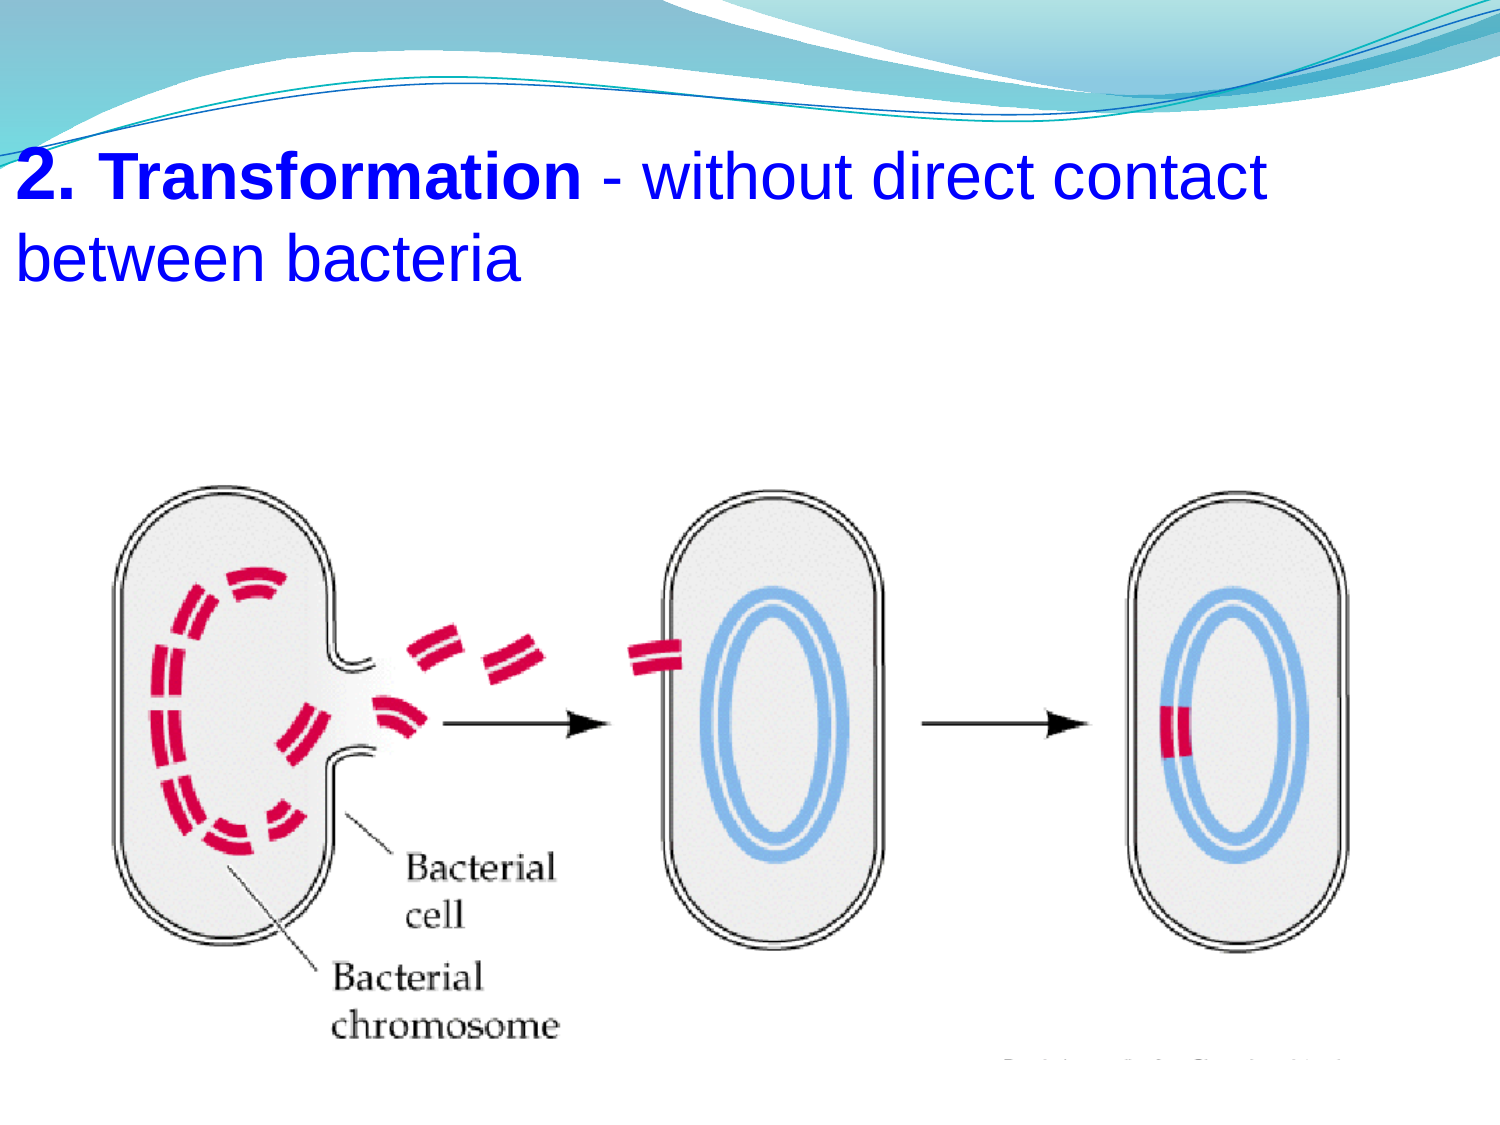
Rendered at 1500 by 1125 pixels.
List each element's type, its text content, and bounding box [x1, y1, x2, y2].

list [88, 412, 1369, 1060]
title 2. Transformation - without direct contact between bacteria [0, 115, 1500, 304]
